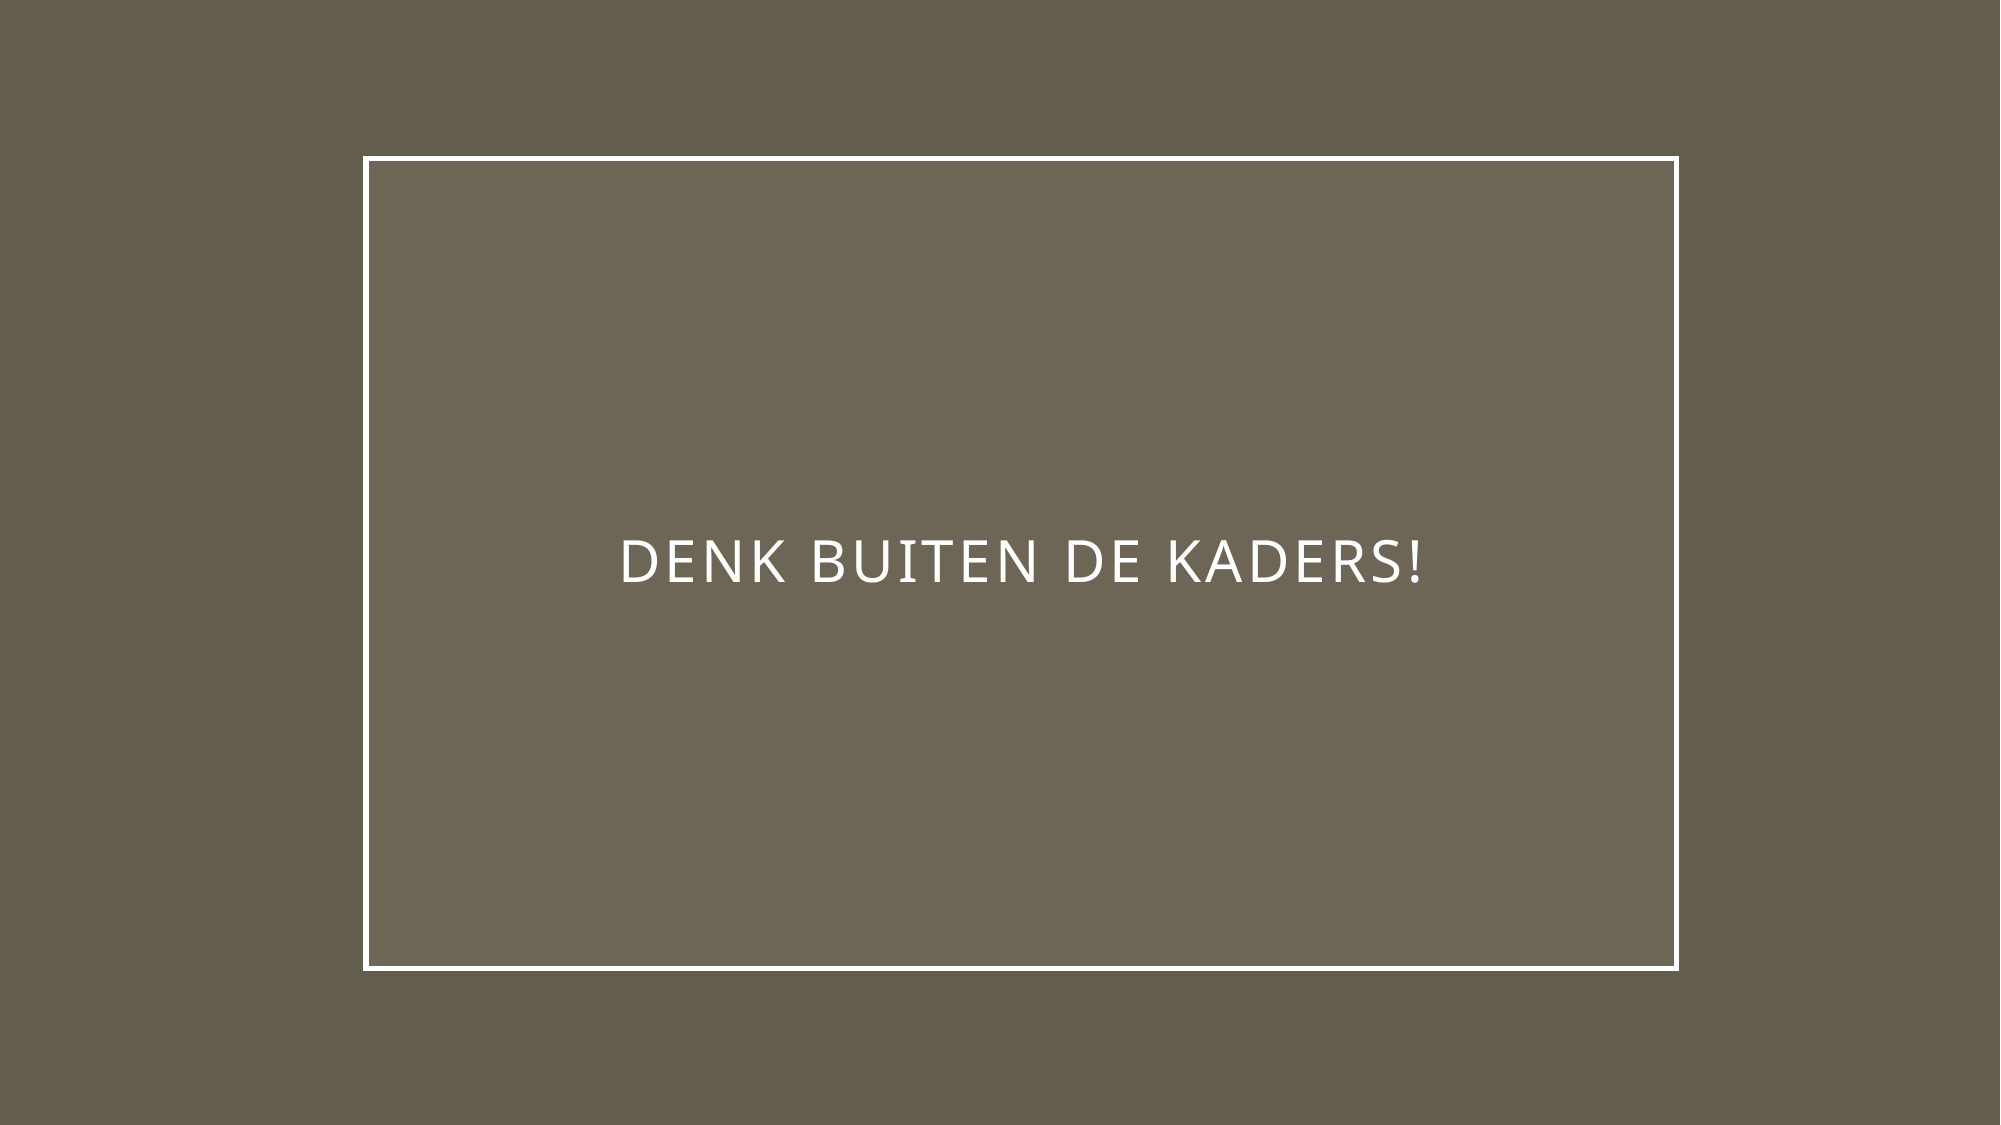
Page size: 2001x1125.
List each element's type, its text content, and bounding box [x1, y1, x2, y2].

title DENK BUITEN DE KADERS! [363, 156, 1679, 971]
